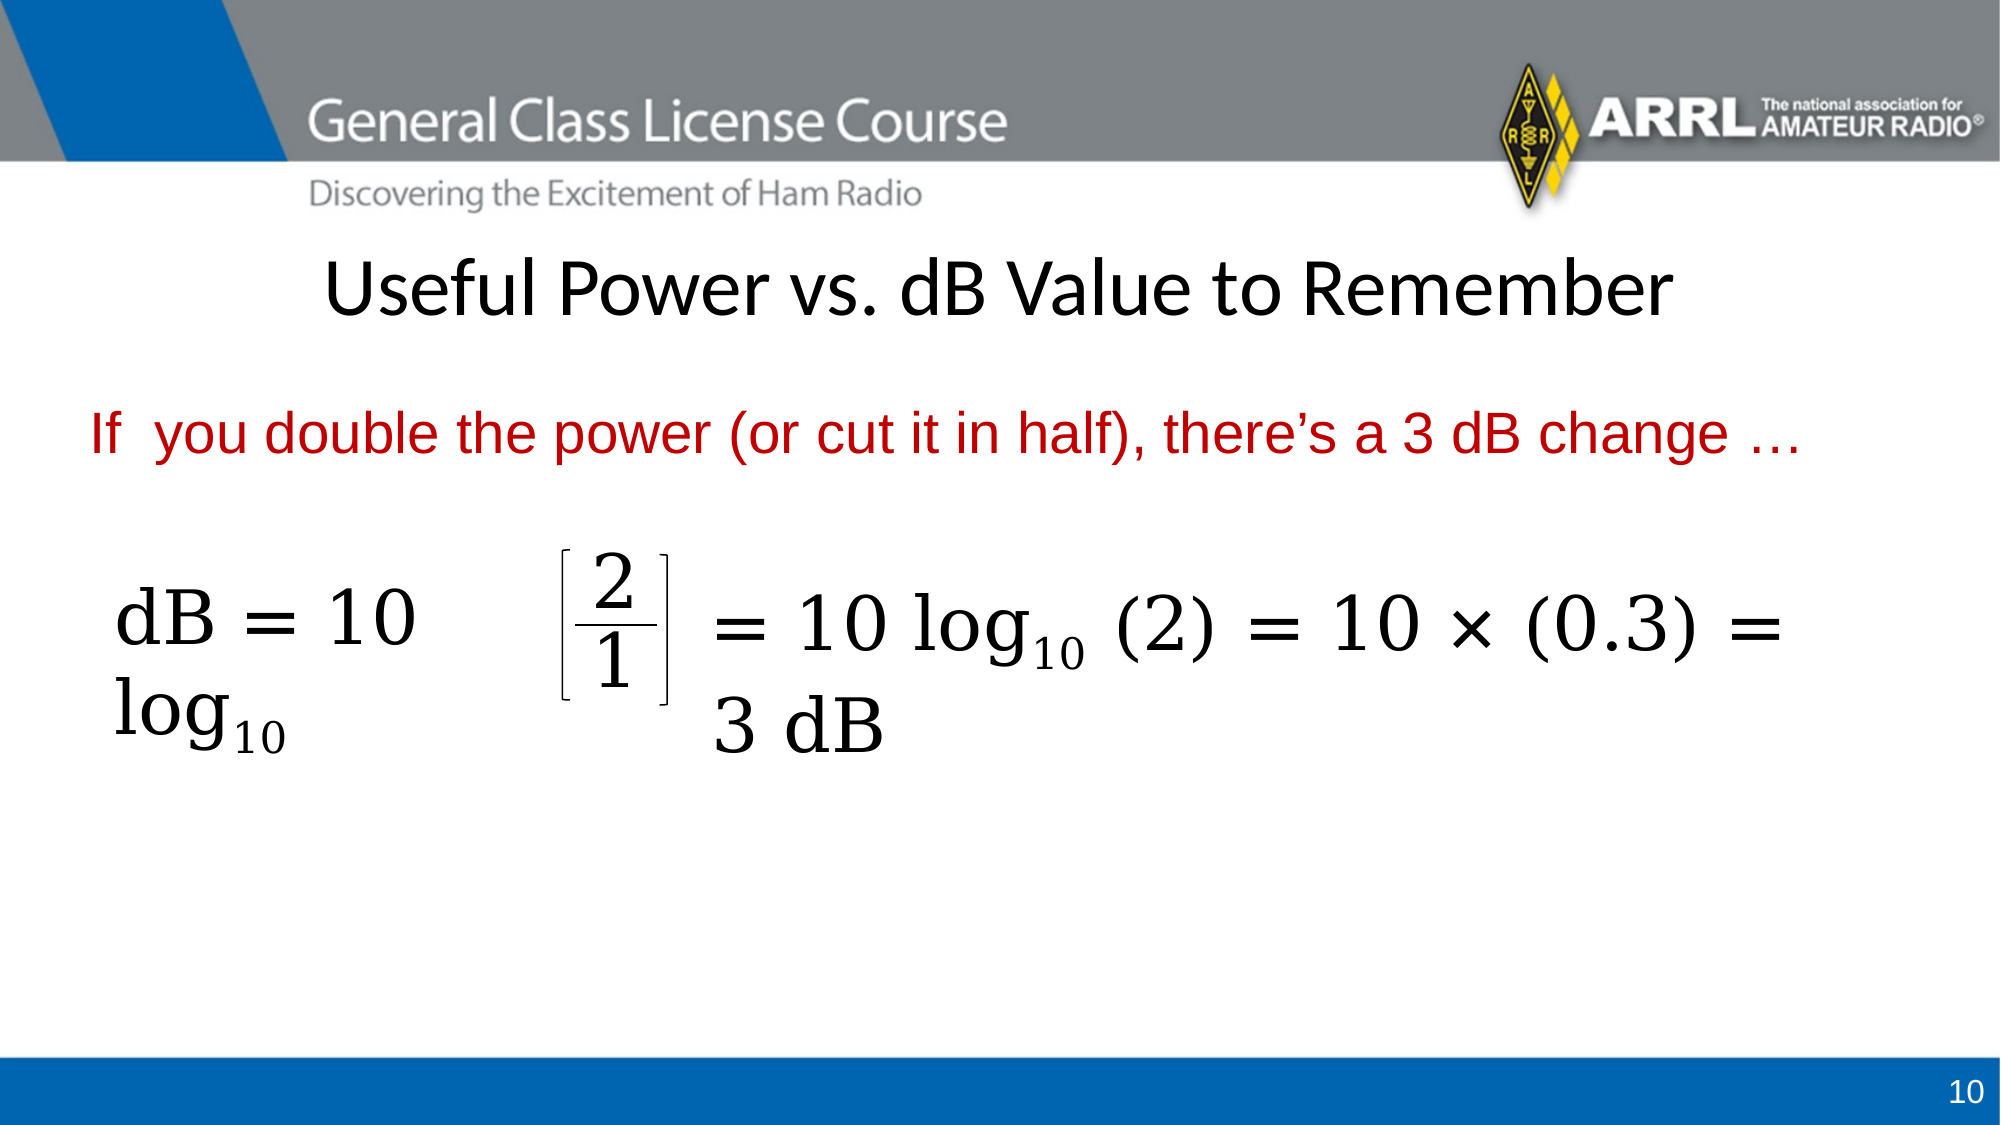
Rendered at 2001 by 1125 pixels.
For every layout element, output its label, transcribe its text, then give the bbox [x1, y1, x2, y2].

title Useful Power vs. dB Value to Remember [99, 224, 1900, 413]
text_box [99, 525, 1838, 712]
text_box 10 [1912, 1062, 2000, 1118]
text_box If you double the power (or cut it in half), there’s a 3 dB change … [74, 387, 1875, 473]
picture [0, 0, 2001, 1125]
